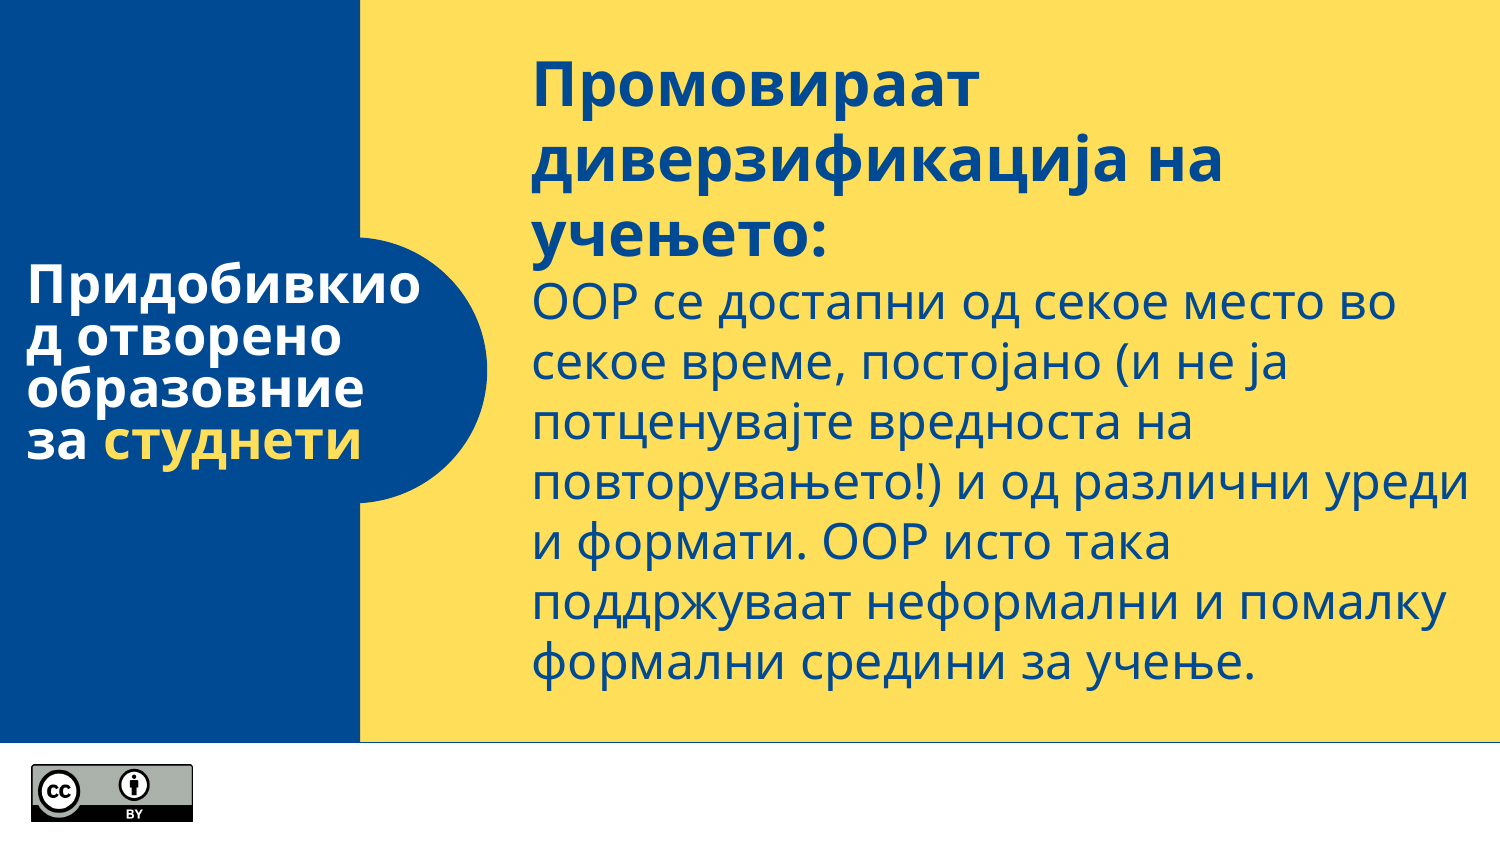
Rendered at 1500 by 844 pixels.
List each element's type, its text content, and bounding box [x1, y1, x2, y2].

text_box [304, 237, 401, 246]
text_box Промовираат диверзификација на учењето: OОР се достапни од секое место во секое време, постојано (и не ја потценувајте вредноста на повторувањето!) и од различни уреди и формати. ООР исто така поддржуваат неформални и помалку формални средини за учење. [516, 29, 1489, 705]
text_box [0, 750, 1500, 844]
text_box [284, 485, 421, 504]
text_box [454, 282, 488, 458]
picture [31, 764, 193, 822]
text_box [0, 0, 361, 742]
text_box Придобивкиод отворено образовние за студнети [11, 246, 454, 485]
